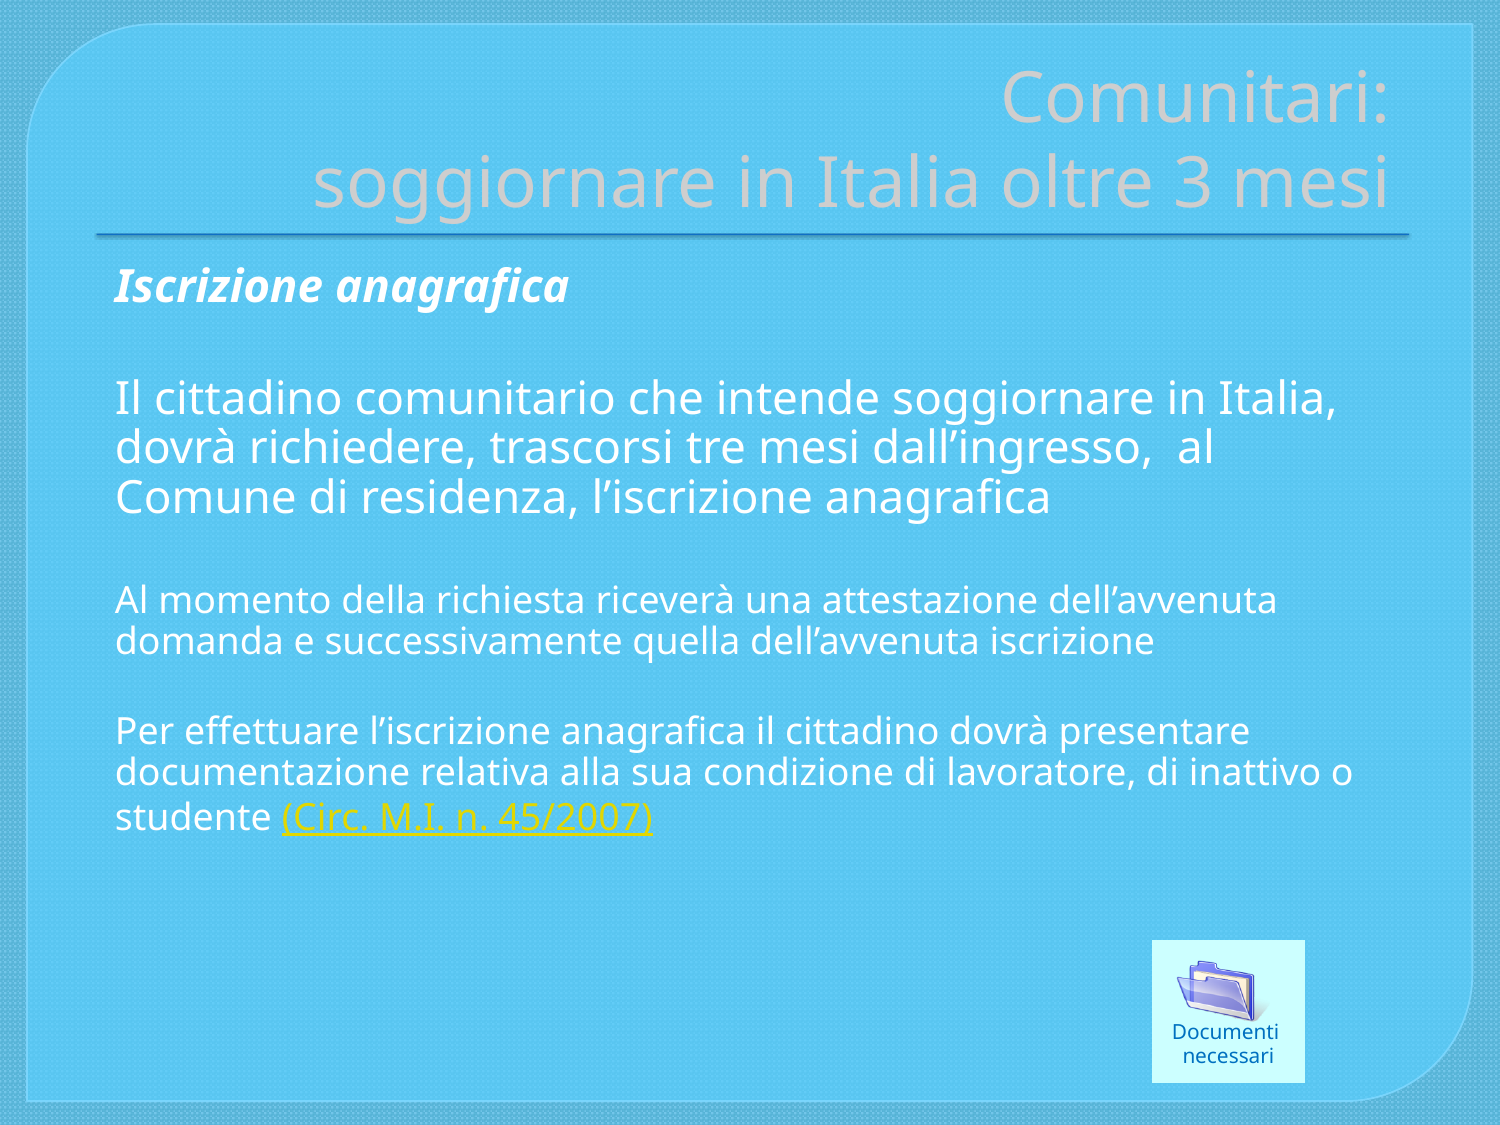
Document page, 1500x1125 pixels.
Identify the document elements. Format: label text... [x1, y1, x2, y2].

text_box Documenti necessari [1151, 940, 1305, 1083]
picture [1174, 952, 1270, 1027]
text_box Iscrizione anagrafica Il cittadino comunitario che intende soggiornare in Italia, dovrà richiedere, trascorsi tre mesi dall’ingresso, al Comune di residenza, l’iscrizione anagrafica Al momento della richiesta riceverà una attestazione dell’avvenuta domanda e successivamente quella dell’avvenuta iscrizione Per effettuare l’iscrizione anagrafica il cittadino dovrà presentare documentazione relativa alla sua condizione di lavoratore, di inattivo o studente (Circ. M.I. n. 45/2007) [100, 255, 1400, 847]
title Comunitari: soggiornare in Italia oltre 3 mesi [75, 41, 1425, 229]
